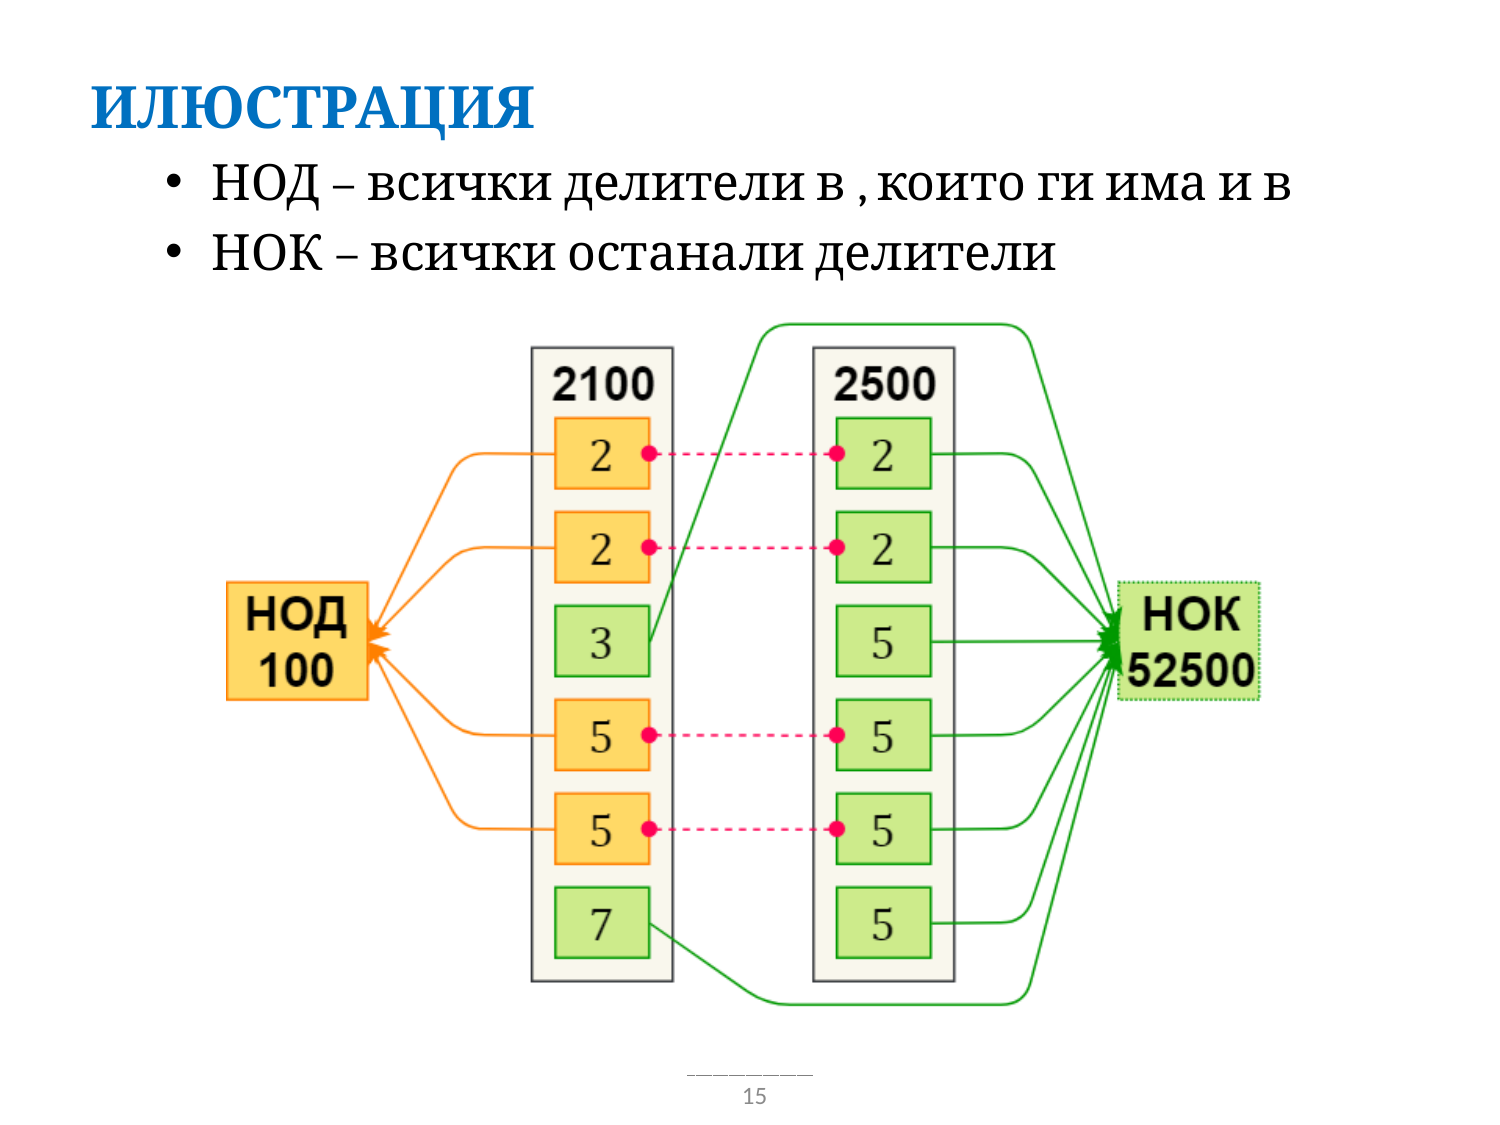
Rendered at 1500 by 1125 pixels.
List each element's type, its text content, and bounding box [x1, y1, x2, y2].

slide_number 15 [579, 1065, 930, 1125]
picture [226, 307, 1263, 1026]
